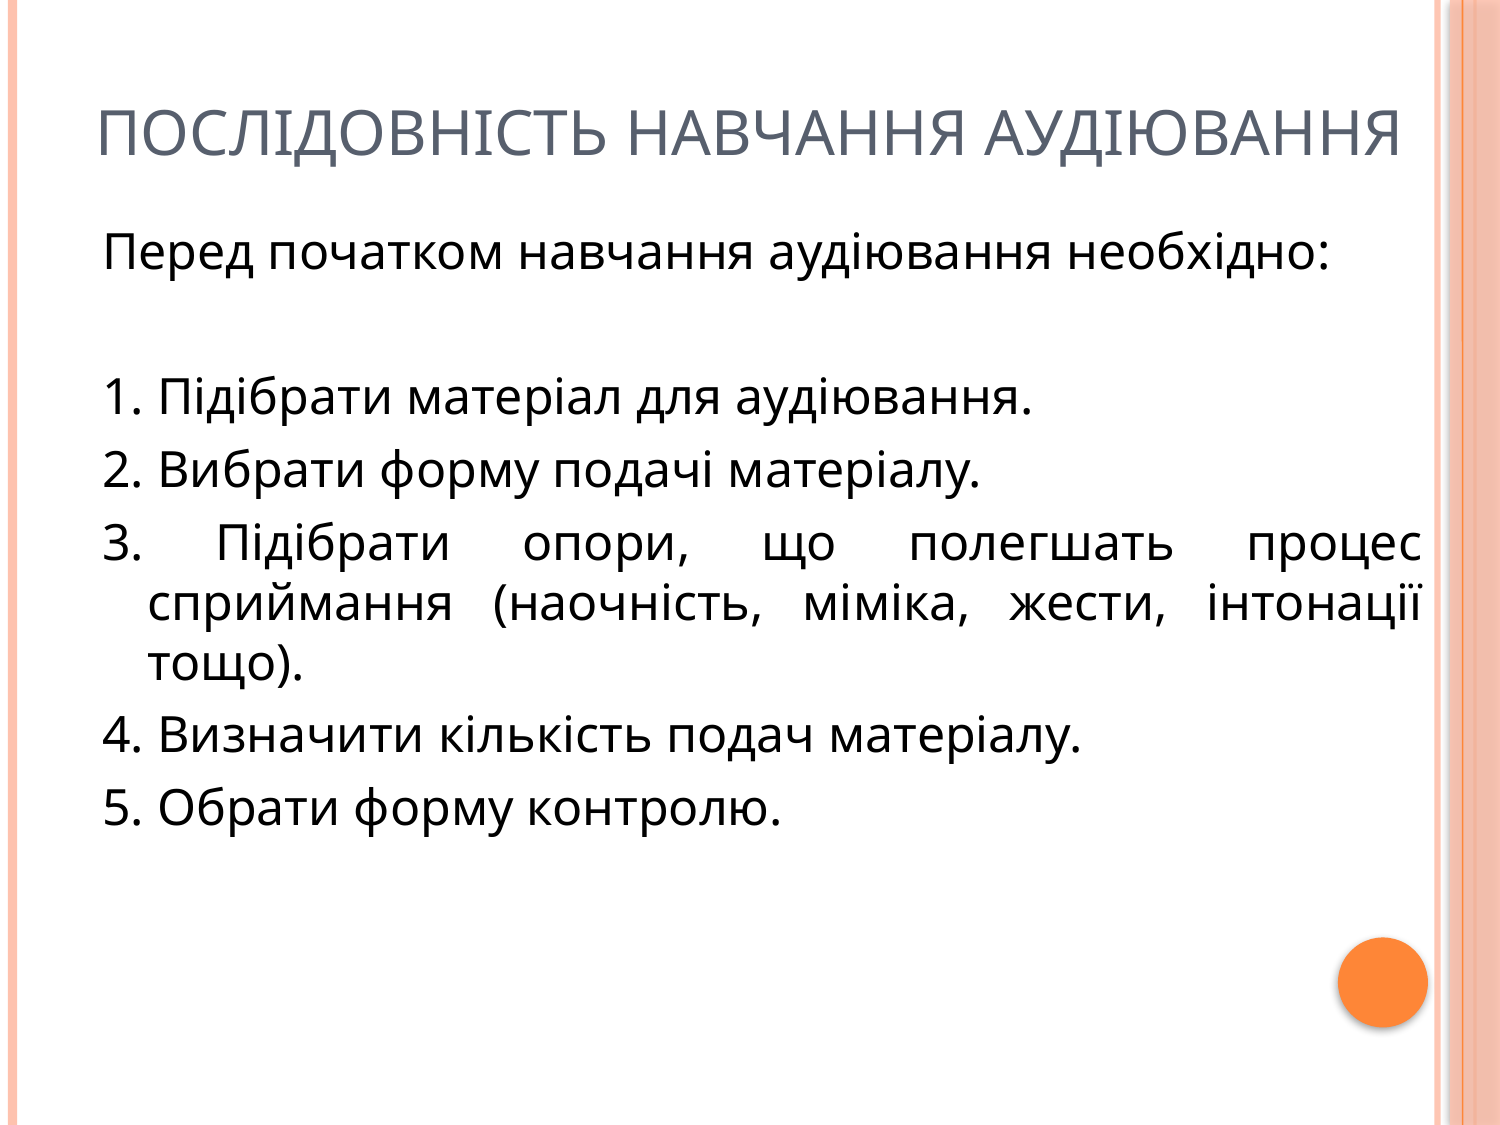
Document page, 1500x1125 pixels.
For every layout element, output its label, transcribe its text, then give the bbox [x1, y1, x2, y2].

title Послідовність навчання аудіювання [75, 45, 1425, 175]
list Перед початком навчання аудіювання необхідно: 1. Підібрати матеріал для аудіювання. 2. Вибрати форму подачі матеріалу. 3. Підібрати опори, що полегшать процес сприймання (наочність, міміка, жести, інтонації тощо). 4. Визначити кількість подач матеріалу. 5. Обрати форму контролю. [87, 212, 1438, 1012]
